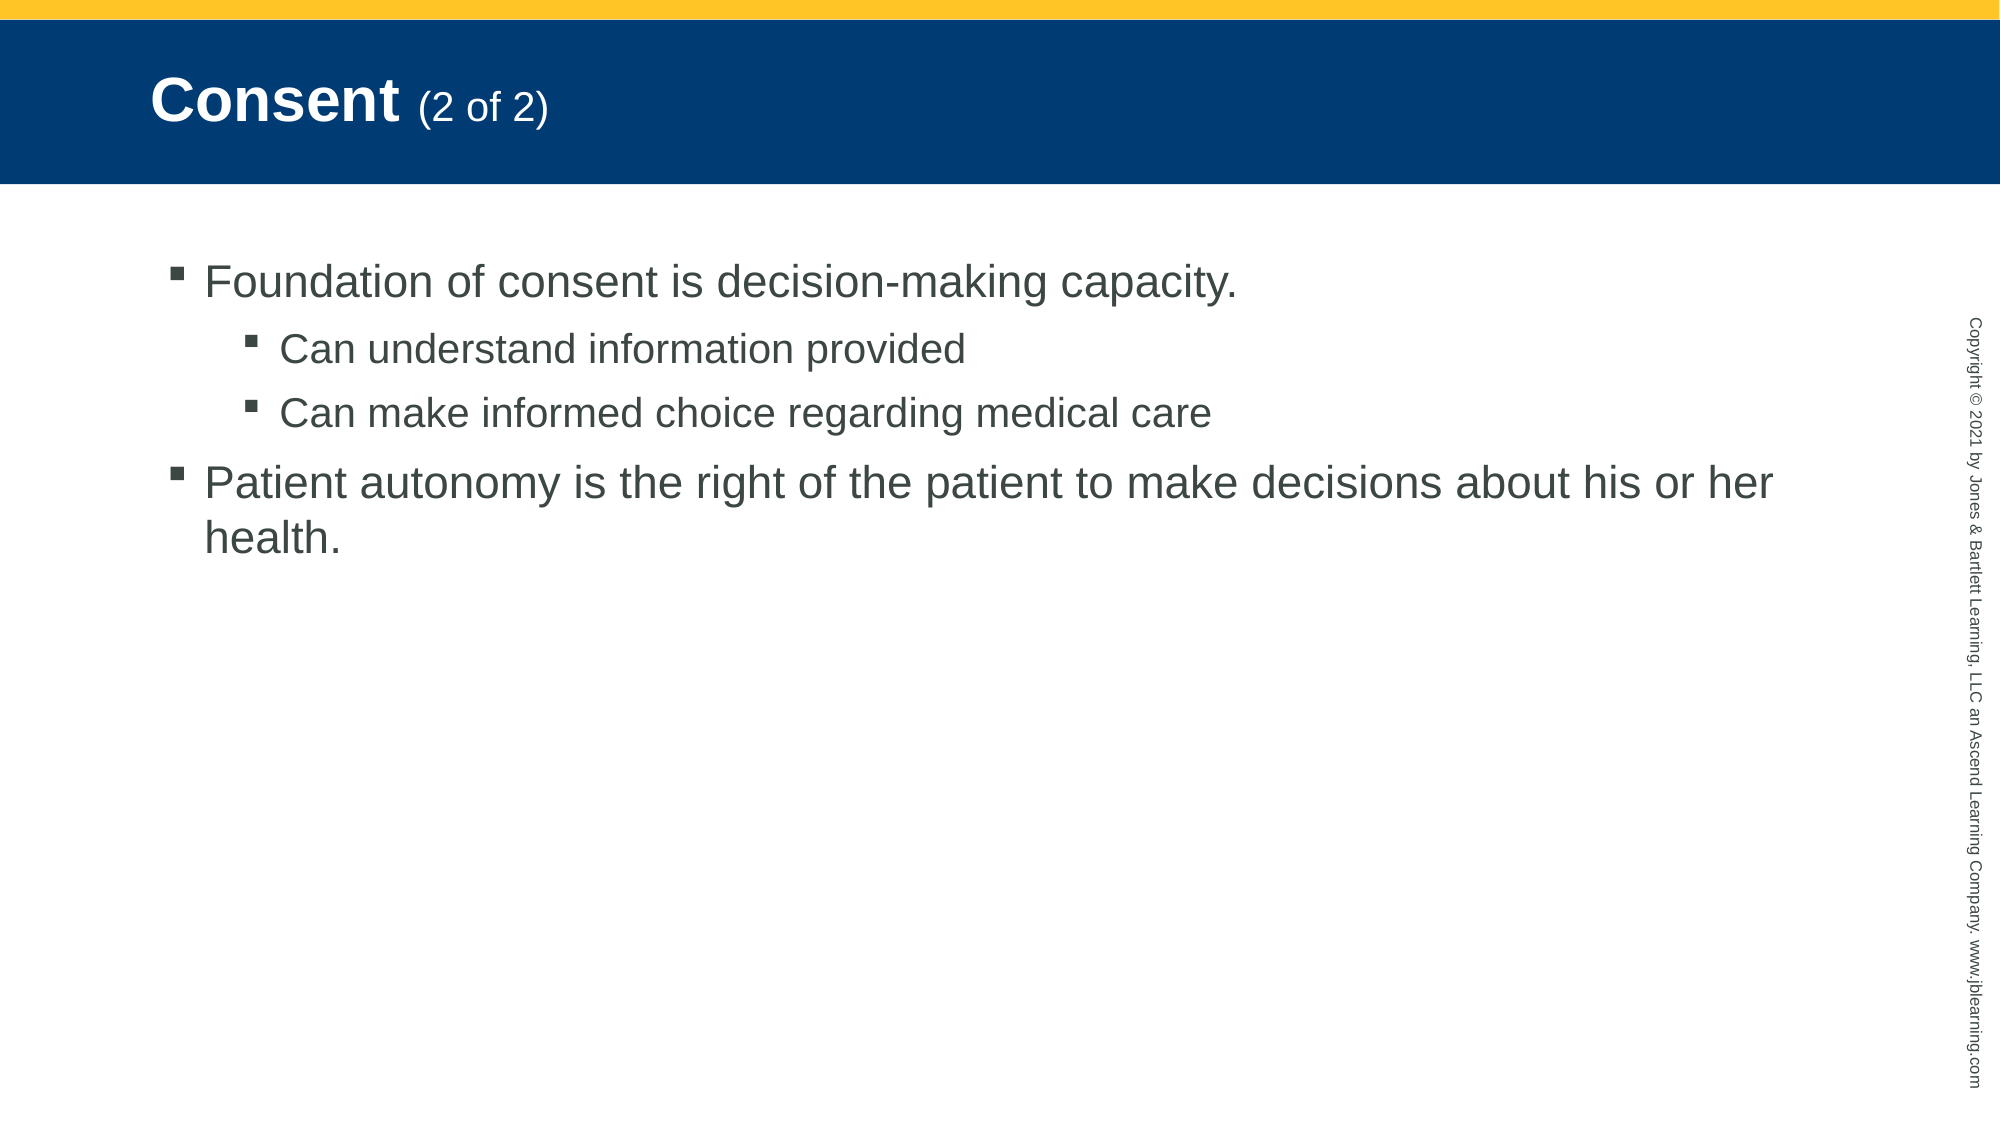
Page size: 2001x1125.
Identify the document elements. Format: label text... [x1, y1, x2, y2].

list Foundation of consent is decision-making capacity. Can understand information provided Can make informed choice regarding medical care Patient autonomy is the right of the patient to make decisions about his or her health. [151, 244, 1840, 1016]
title Consent (2 of 2) [0, 19, 2000, 185]
